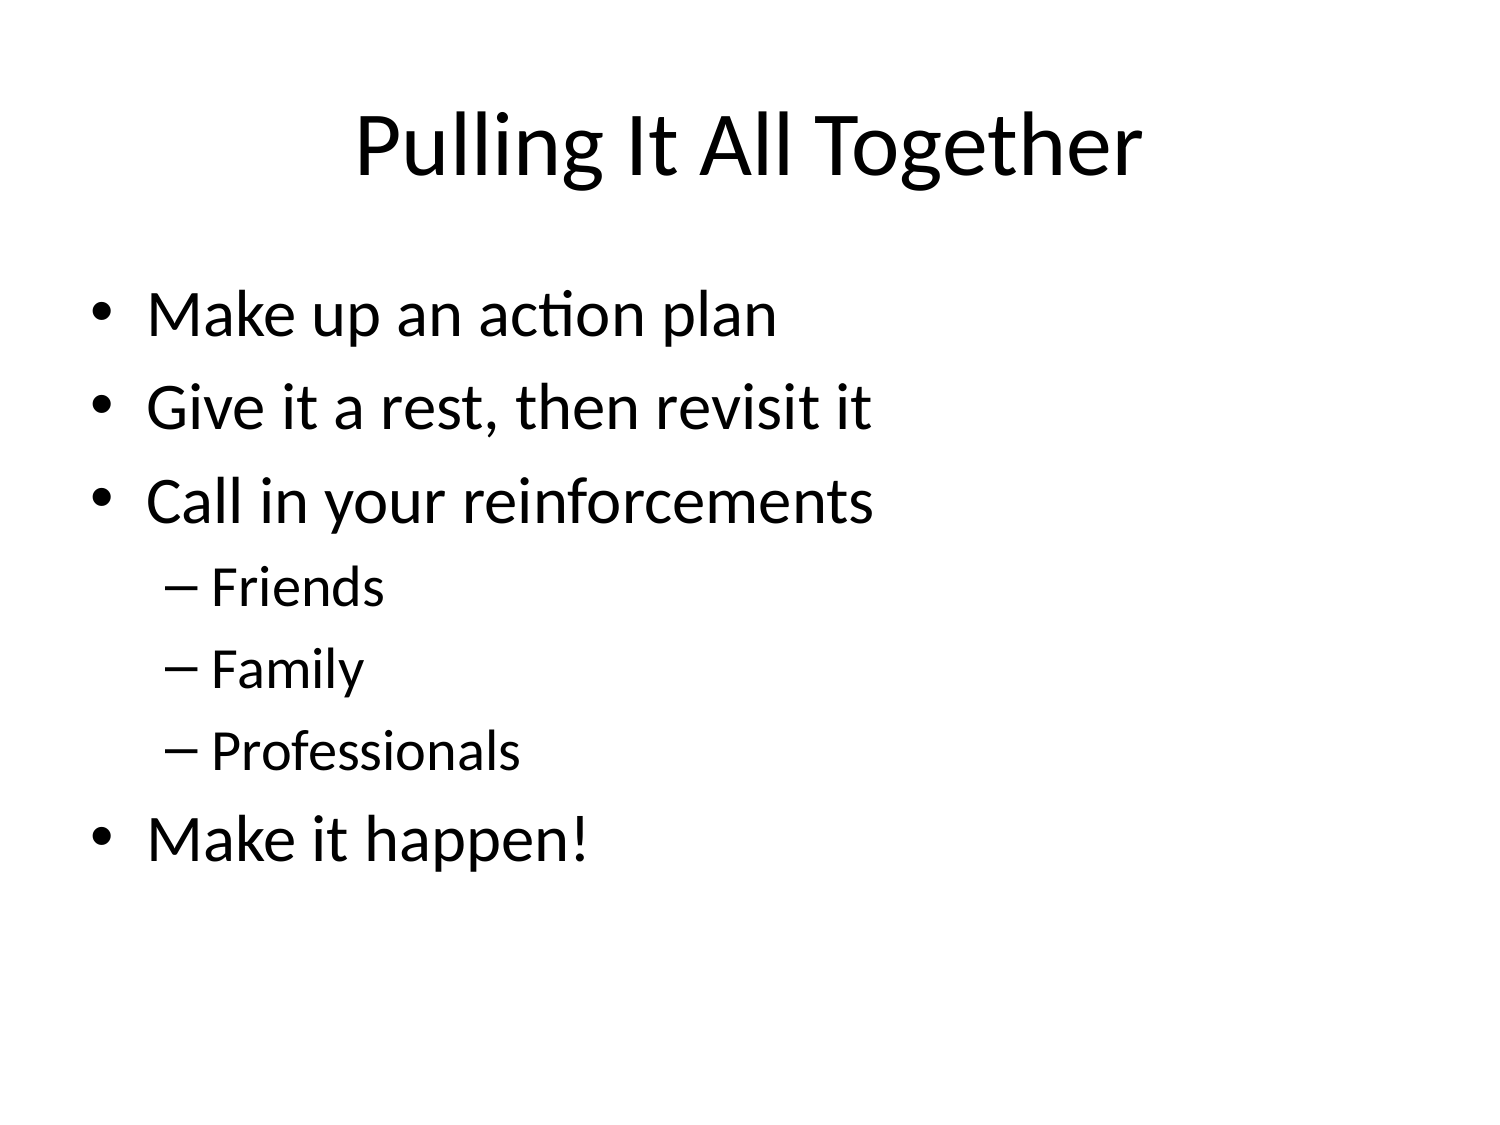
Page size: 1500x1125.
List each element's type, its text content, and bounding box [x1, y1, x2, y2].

title Pulling It All Together [75, 45, 1425, 233]
list Make up an action plan Give it a rest, then revisit it Call in your reinforcements Friends Family Professionals Make it happen! [75, 262, 1425, 1005]
